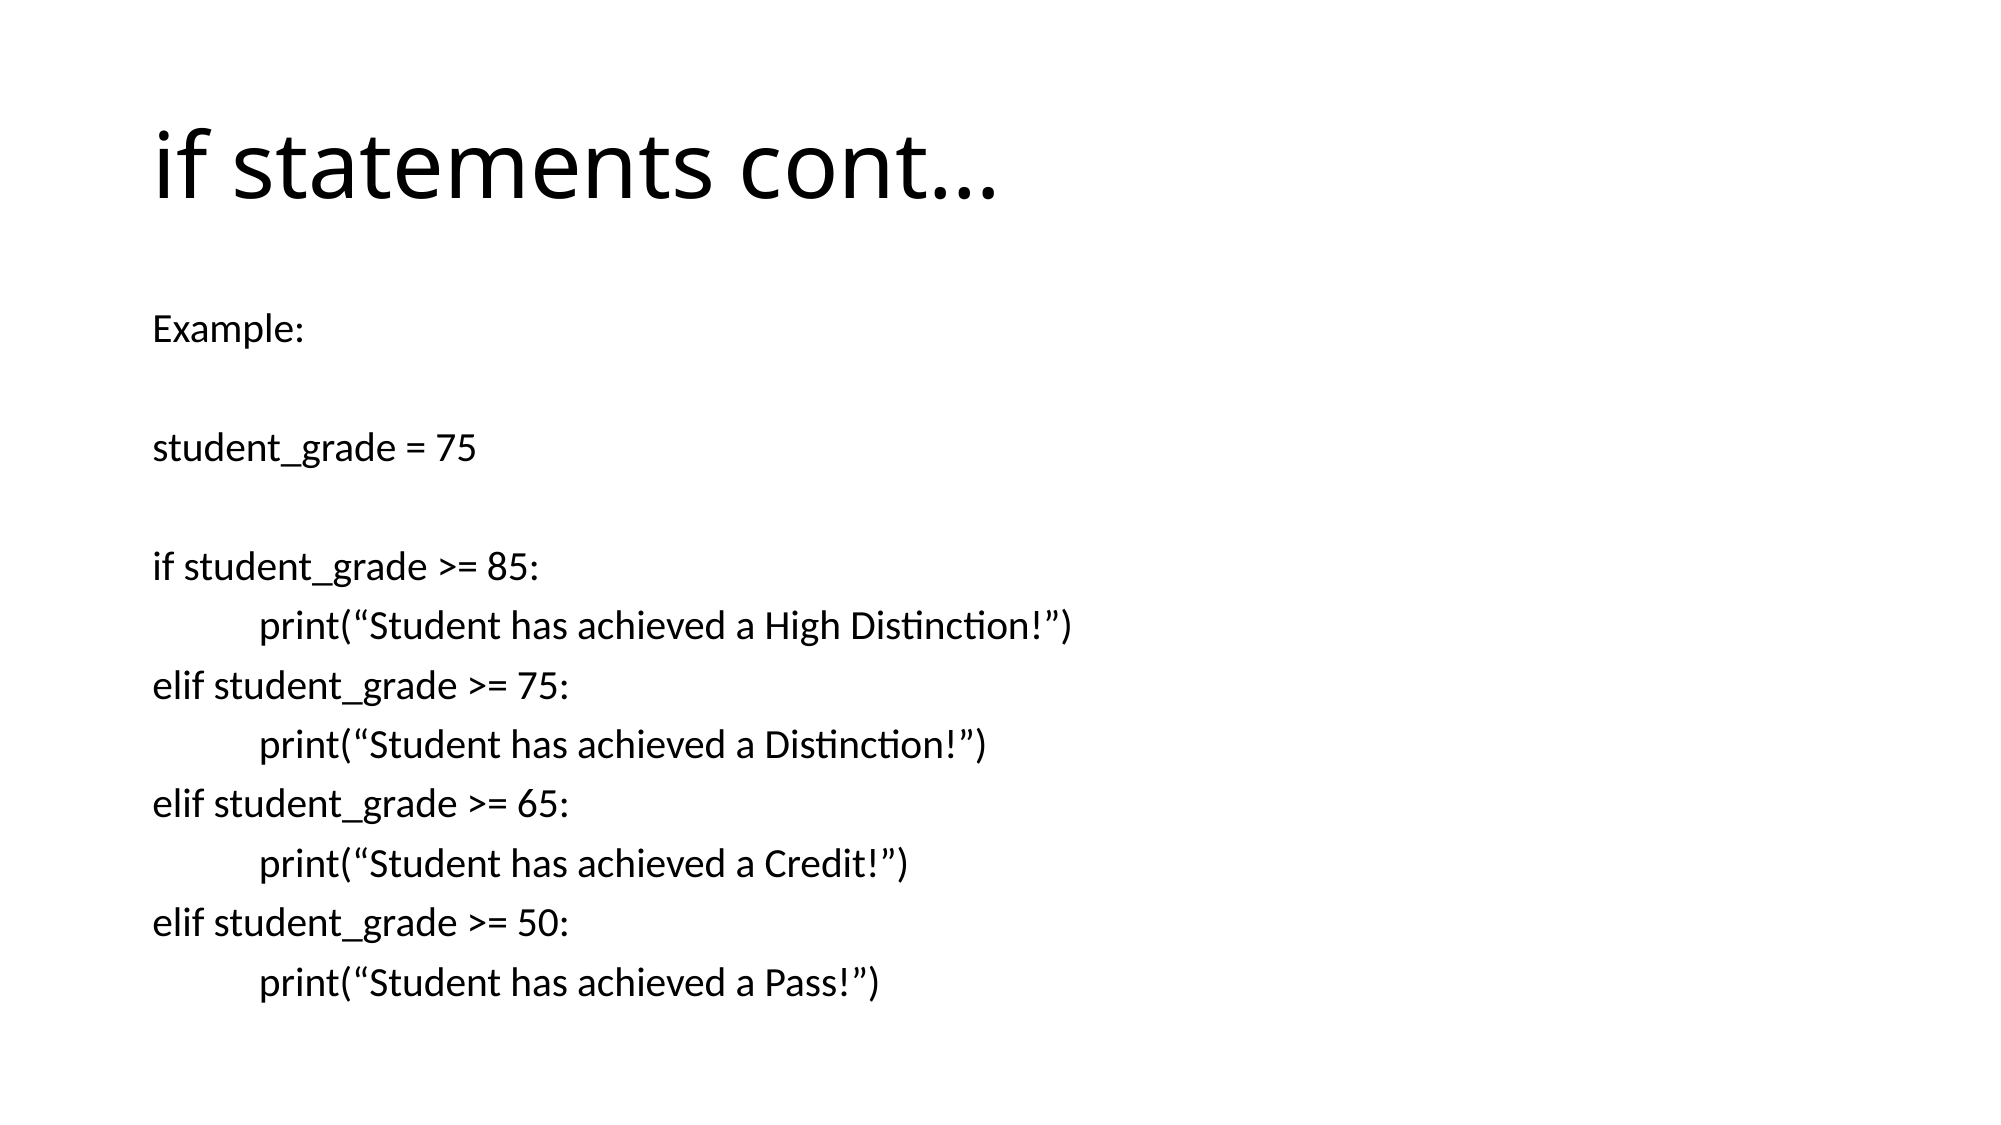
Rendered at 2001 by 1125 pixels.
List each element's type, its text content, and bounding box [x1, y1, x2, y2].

title if statements cont… [137, 59, 1863, 278]
list Example: student_grade = 75 if student_grade >= 85: print(“Student has achieved a High Distinction!”) elif student_grade >= 75: print(“Student has achieved a Distinction!”) elif student_grade >= 65: print(“Student has achieved a Credit!”) elif student_grade >= 50: print(“Student has achieved a Pass!”) [137, 299, 1863, 1014]
